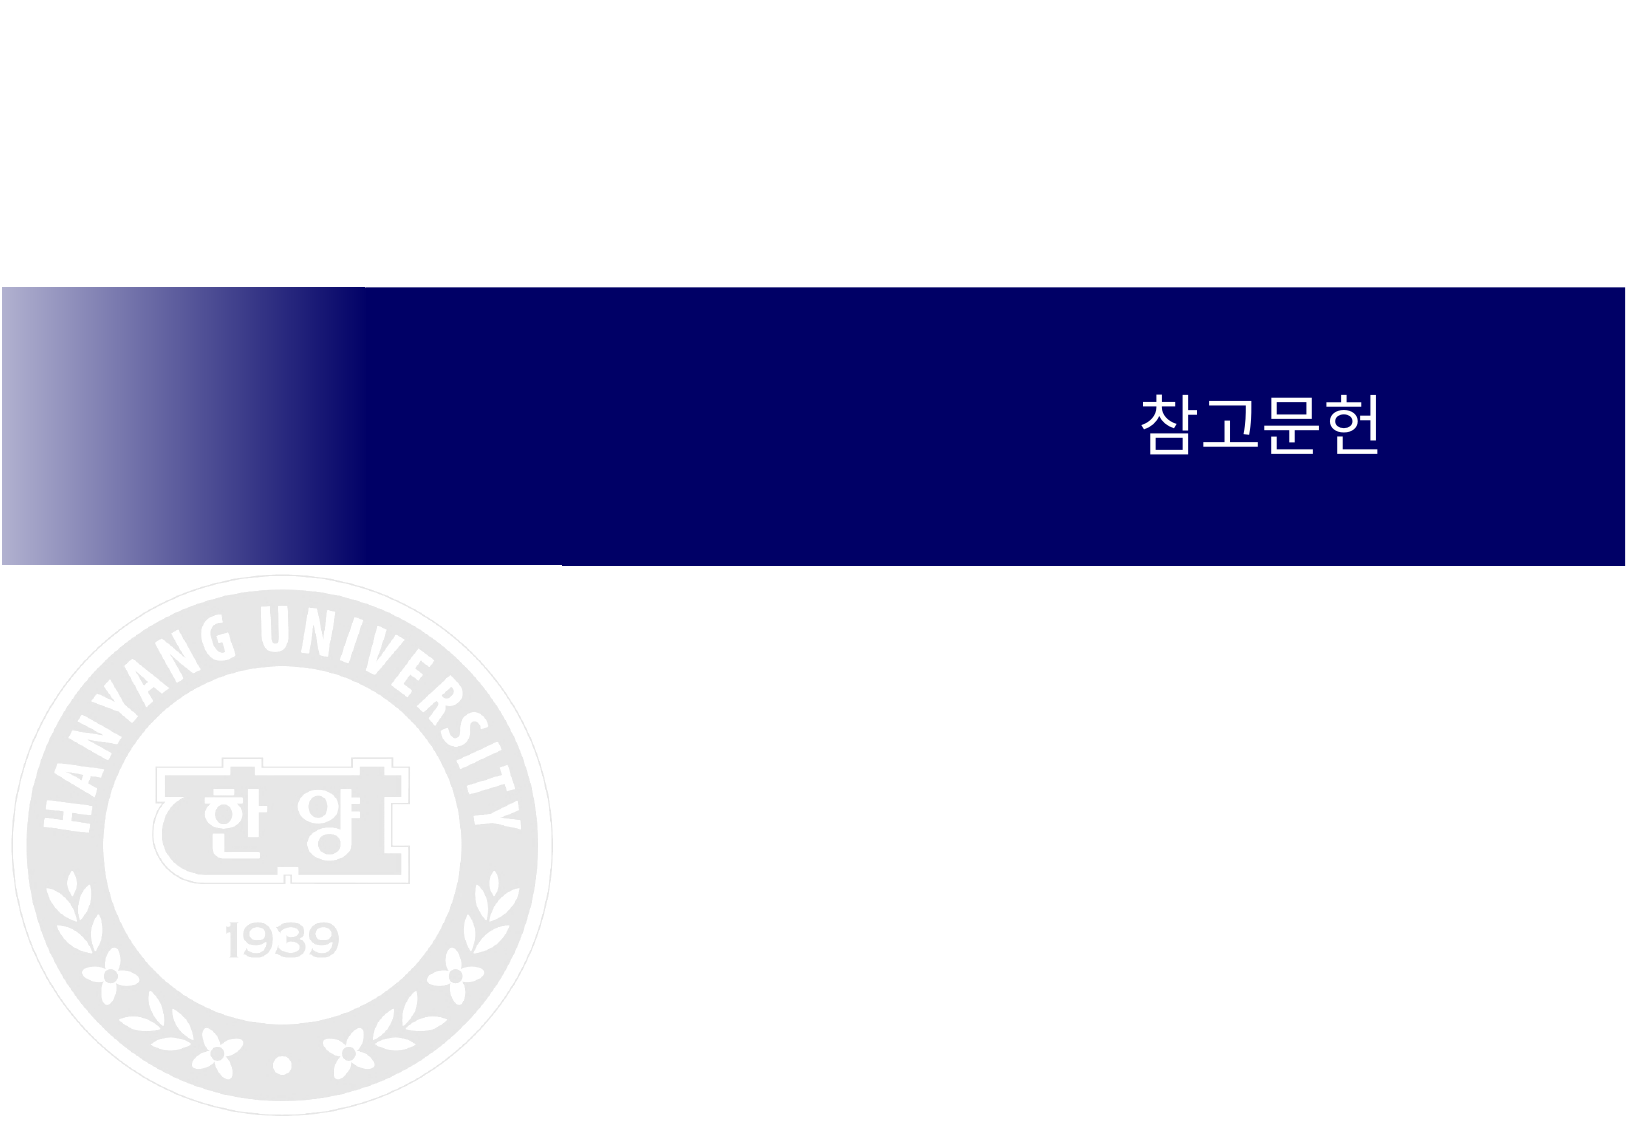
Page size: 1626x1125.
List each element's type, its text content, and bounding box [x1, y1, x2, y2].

text_box 참고문헌 [328, 303, 1400, 545]
